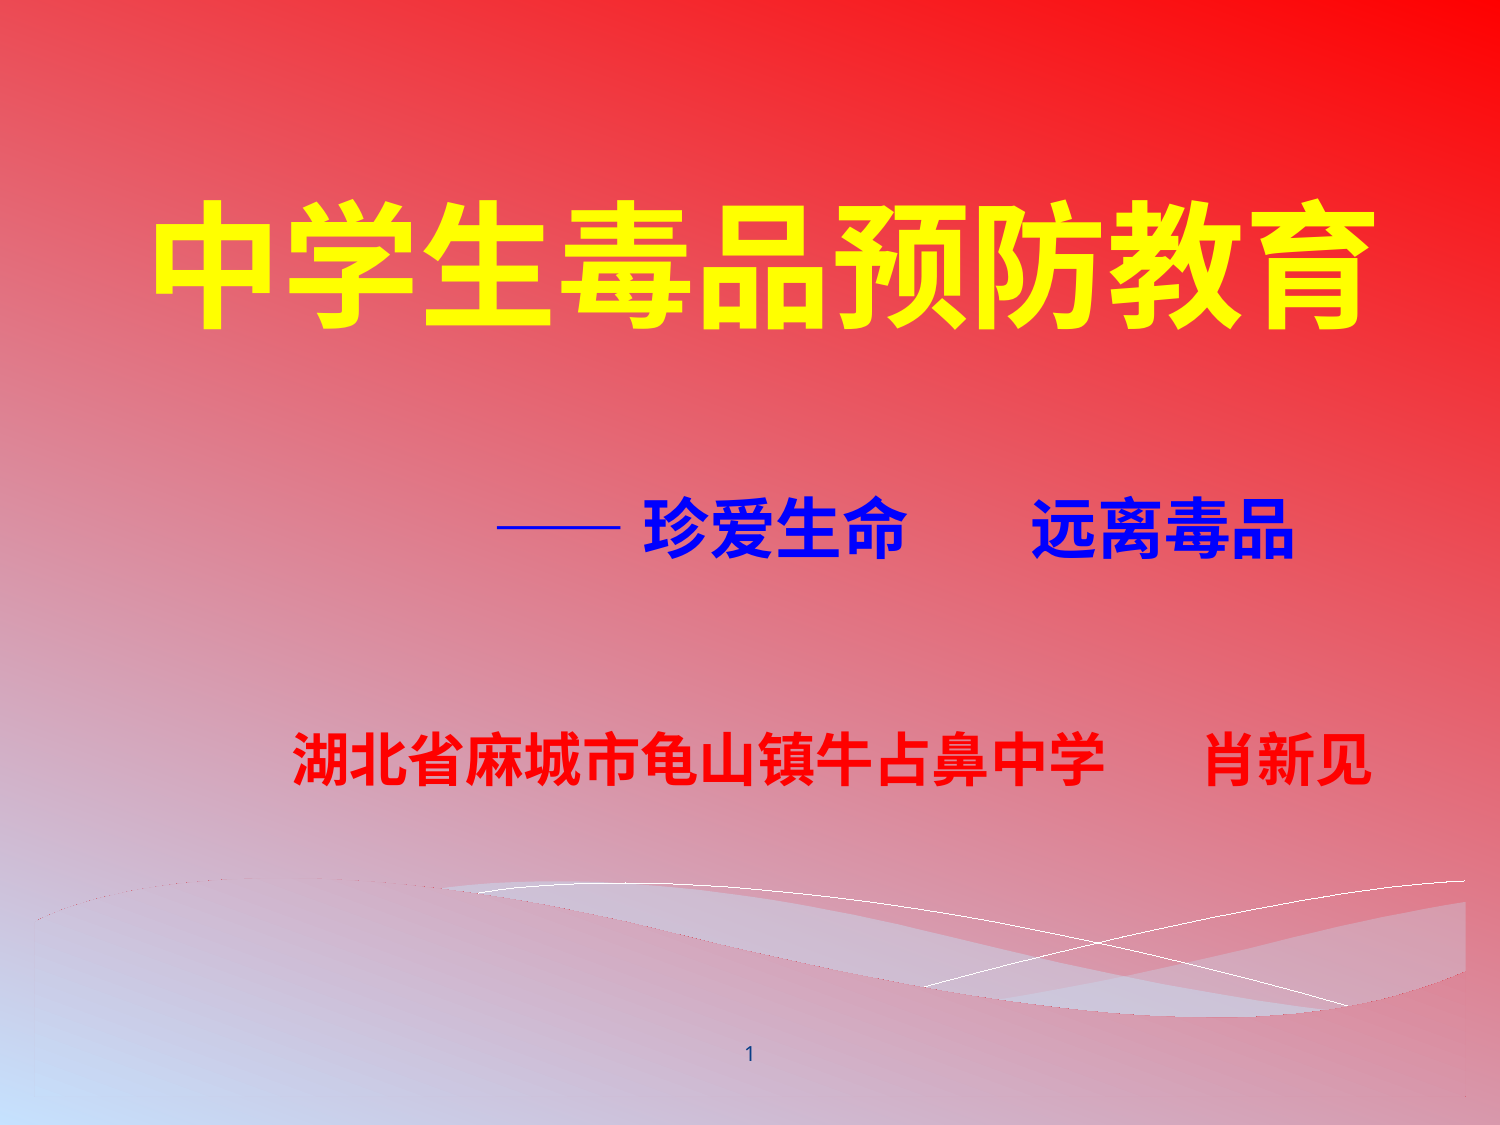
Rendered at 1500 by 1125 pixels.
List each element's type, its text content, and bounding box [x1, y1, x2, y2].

slide_number 1 [654, 1025, 846, 1086]
text_box ——珍爱生命 远离毒品 [478, 479, 1317, 575]
text_box 中学生毒品预防教育 [64, 172, 1463, 503]
text_box 湖北省麻城市龟山镇牛占鼻中学 肖新见 [253, 716, 1412, 801]
